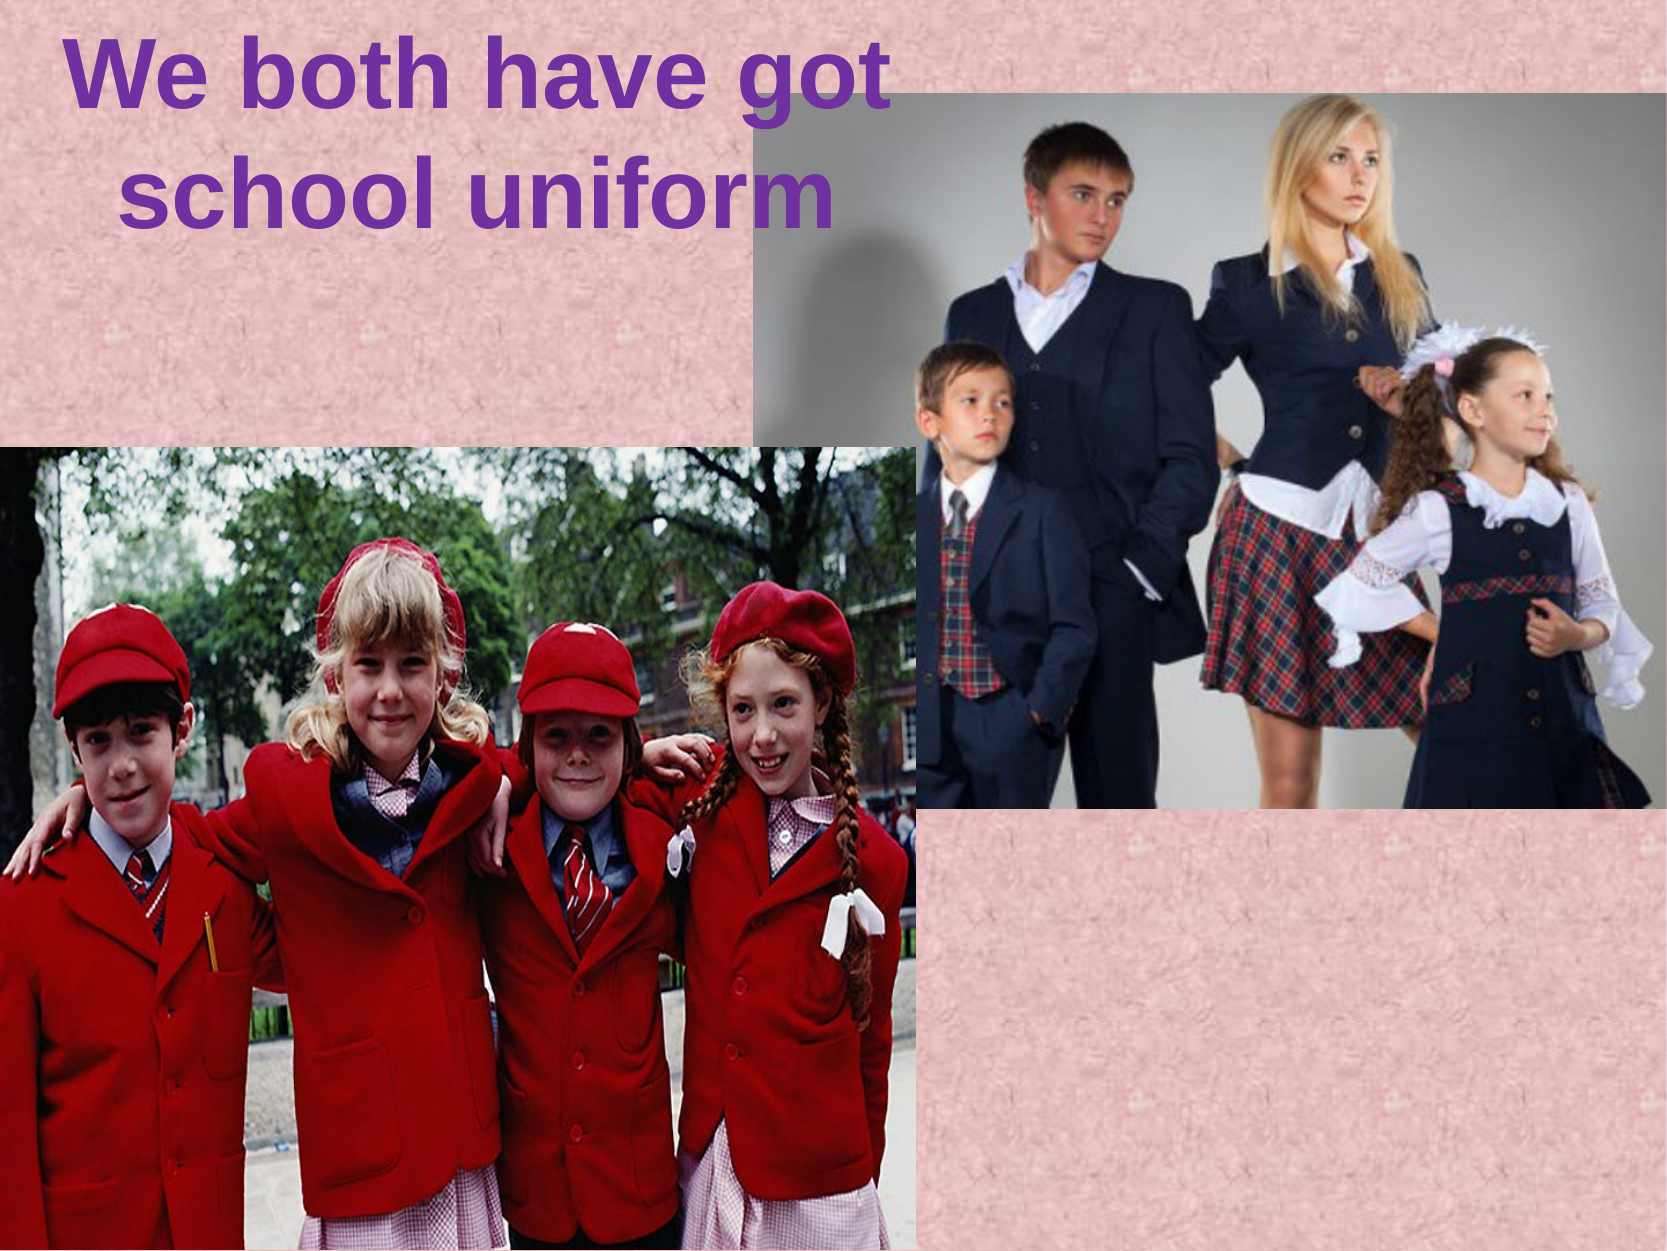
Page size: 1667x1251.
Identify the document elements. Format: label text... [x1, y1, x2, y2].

title We both have got school uniform [0, 0, 1161, 194]
picture [0, 0, 1667, 1251]
